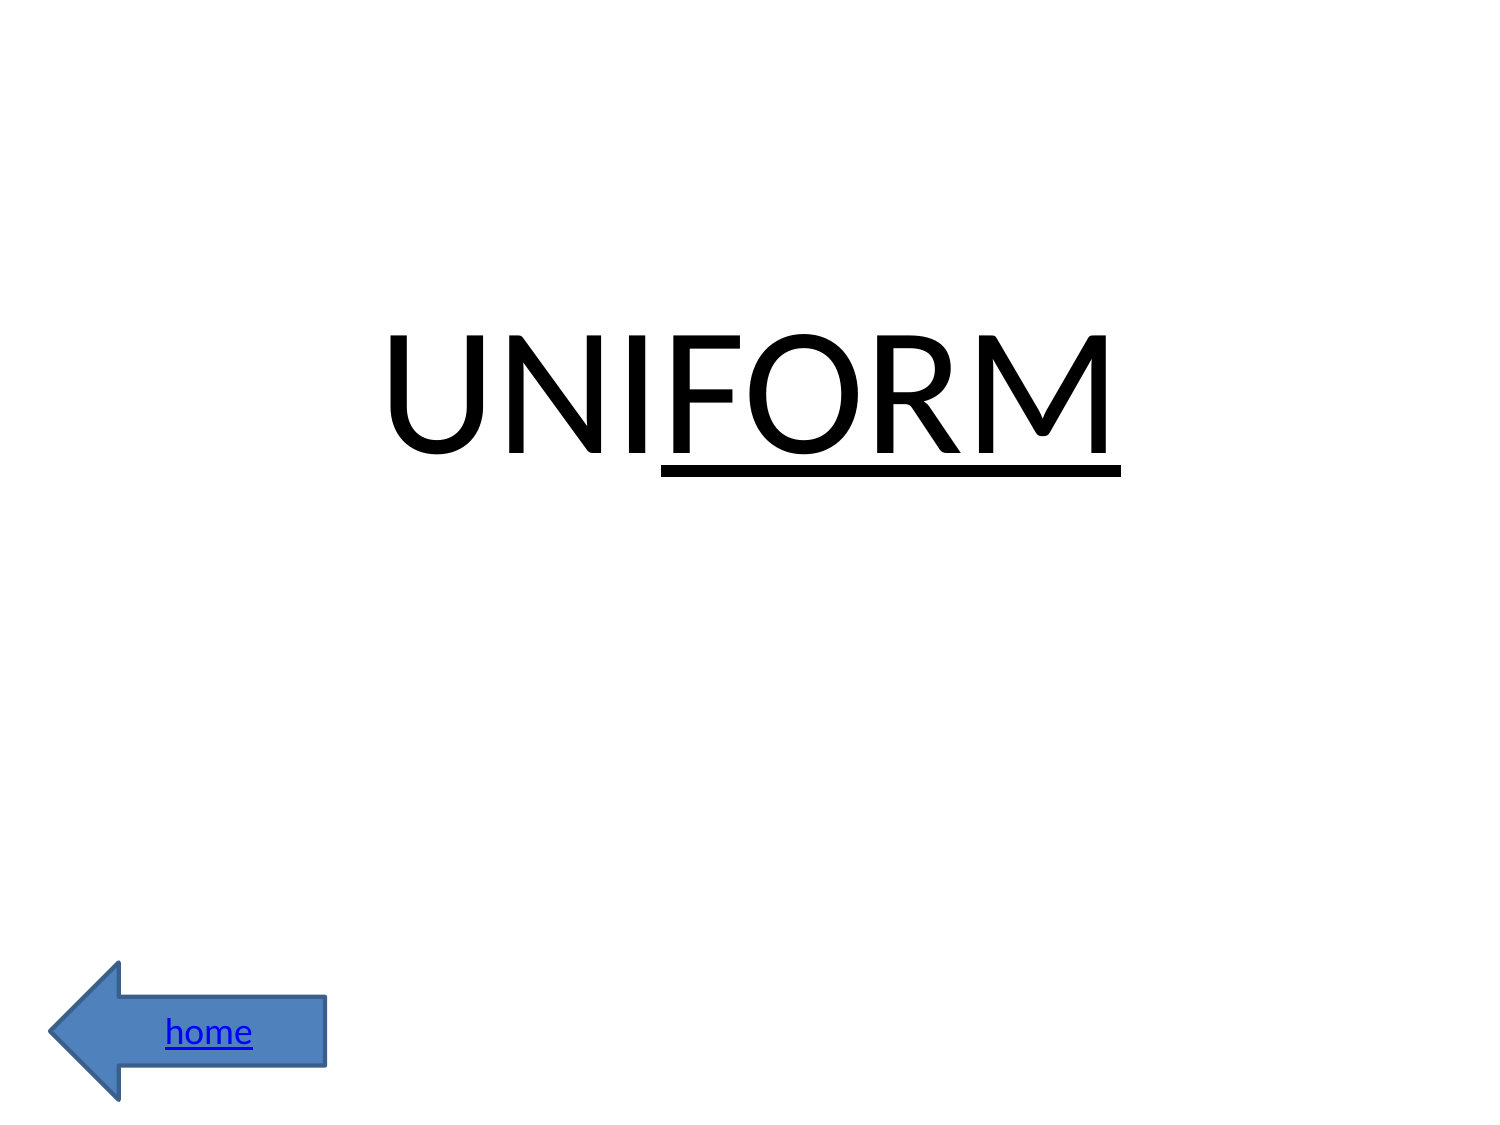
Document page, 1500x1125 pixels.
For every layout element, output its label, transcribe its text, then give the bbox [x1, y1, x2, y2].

text_box home [150, 999, 325, 1060]
list UNIFORM [75, 262, 1425, 1005]
text_box [47, 960, 328, 1102]
